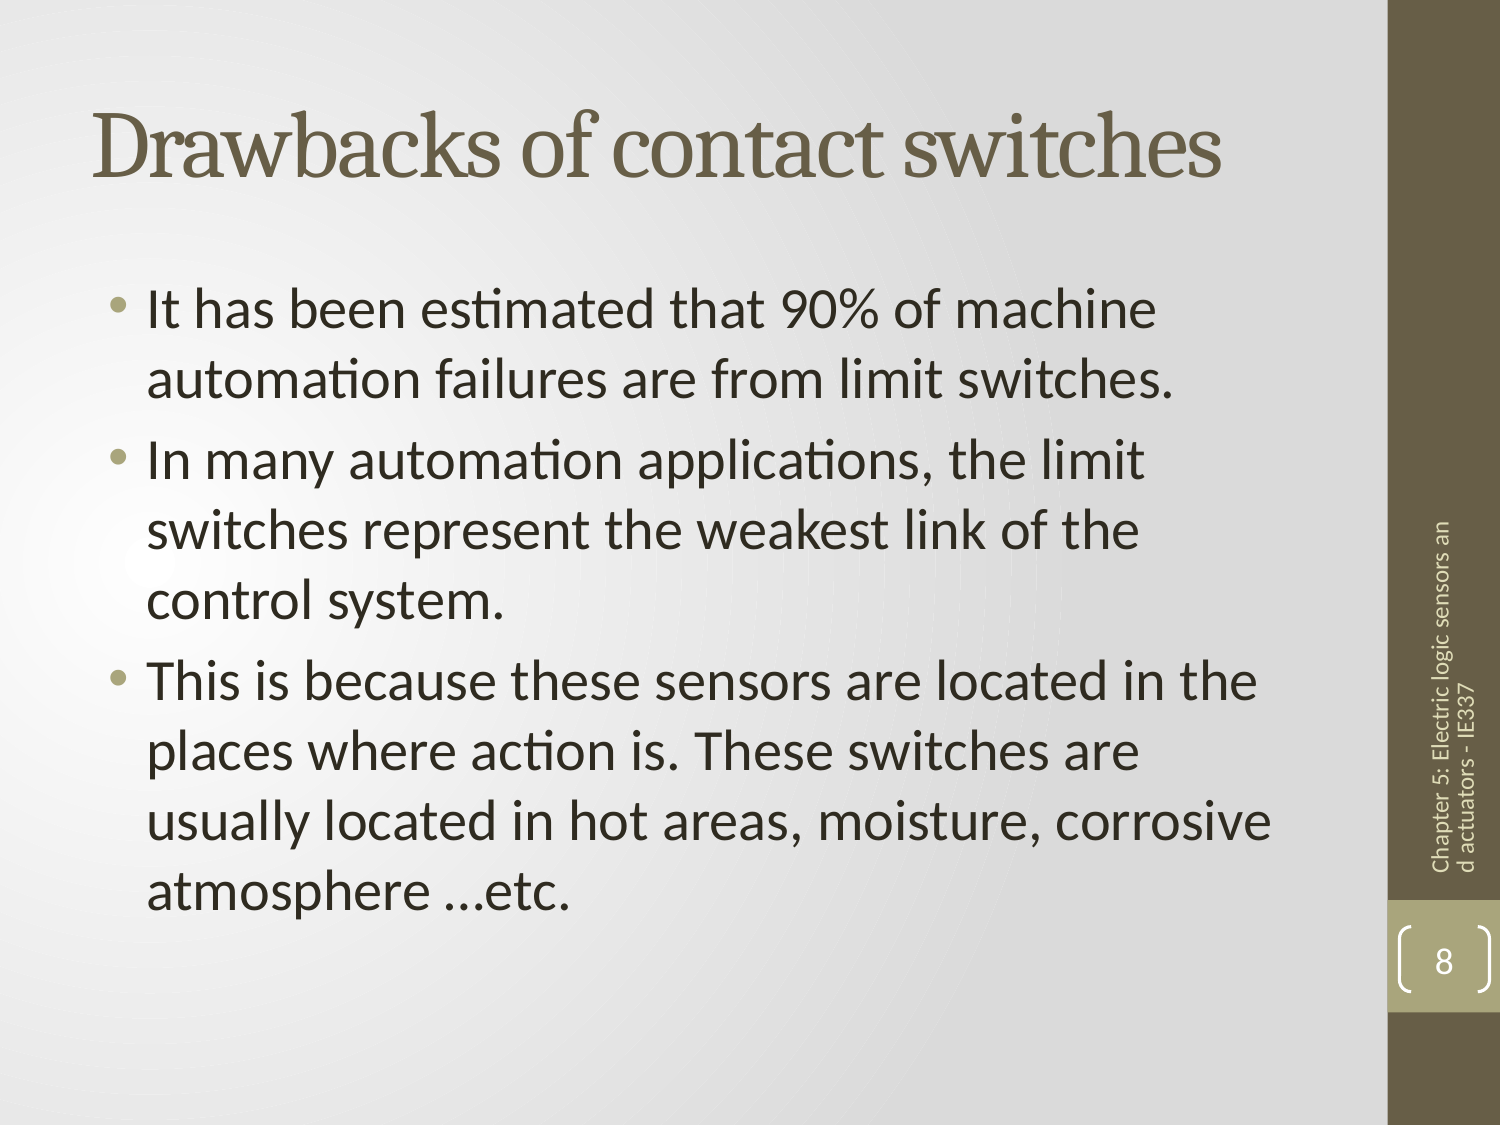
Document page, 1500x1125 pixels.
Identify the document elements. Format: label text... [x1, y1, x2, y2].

slide_number 8 [1397, 925, 1492, 994]
list It has been estimated that 90% of machine automation failures are from limit switches. In many automation applications, the limit switches represent the weakest link of the control system. This is because these sensors are located in the places where action is. These switches are usually located in hot areas, moisture, corrosive atmosphere …etc. [75, 262, 1325, 1050]
title Drawbacks of contact switches [75, 45, 1325, 233]
footer Chapter 5: Electric logic sensors and actuators - IE337 [1408, 500, 1469, 889]
